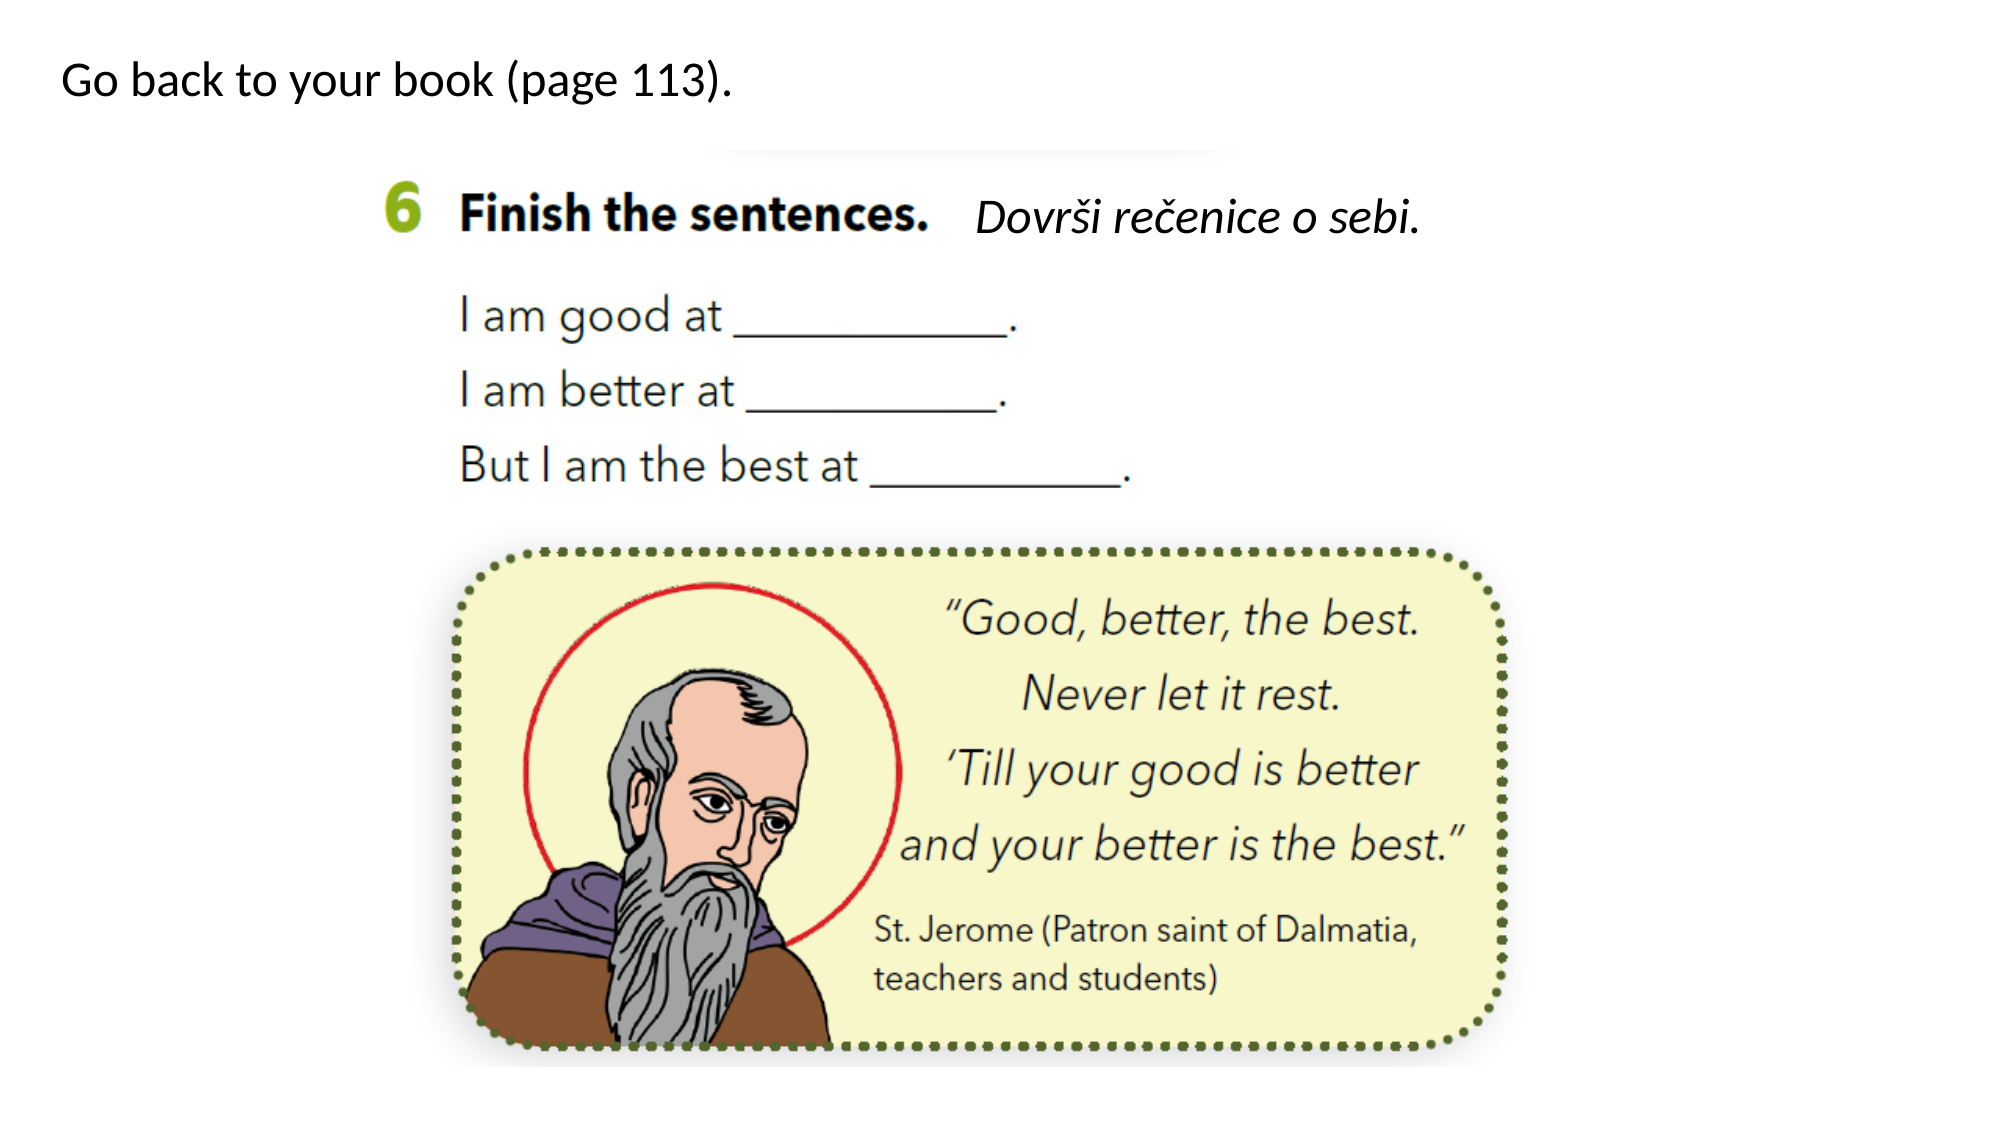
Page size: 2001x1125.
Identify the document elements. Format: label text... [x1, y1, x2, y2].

picture [363, 150, 1591, 1067]
text_box Go back to your book (page 113). [46, 39, 1827, 115]
